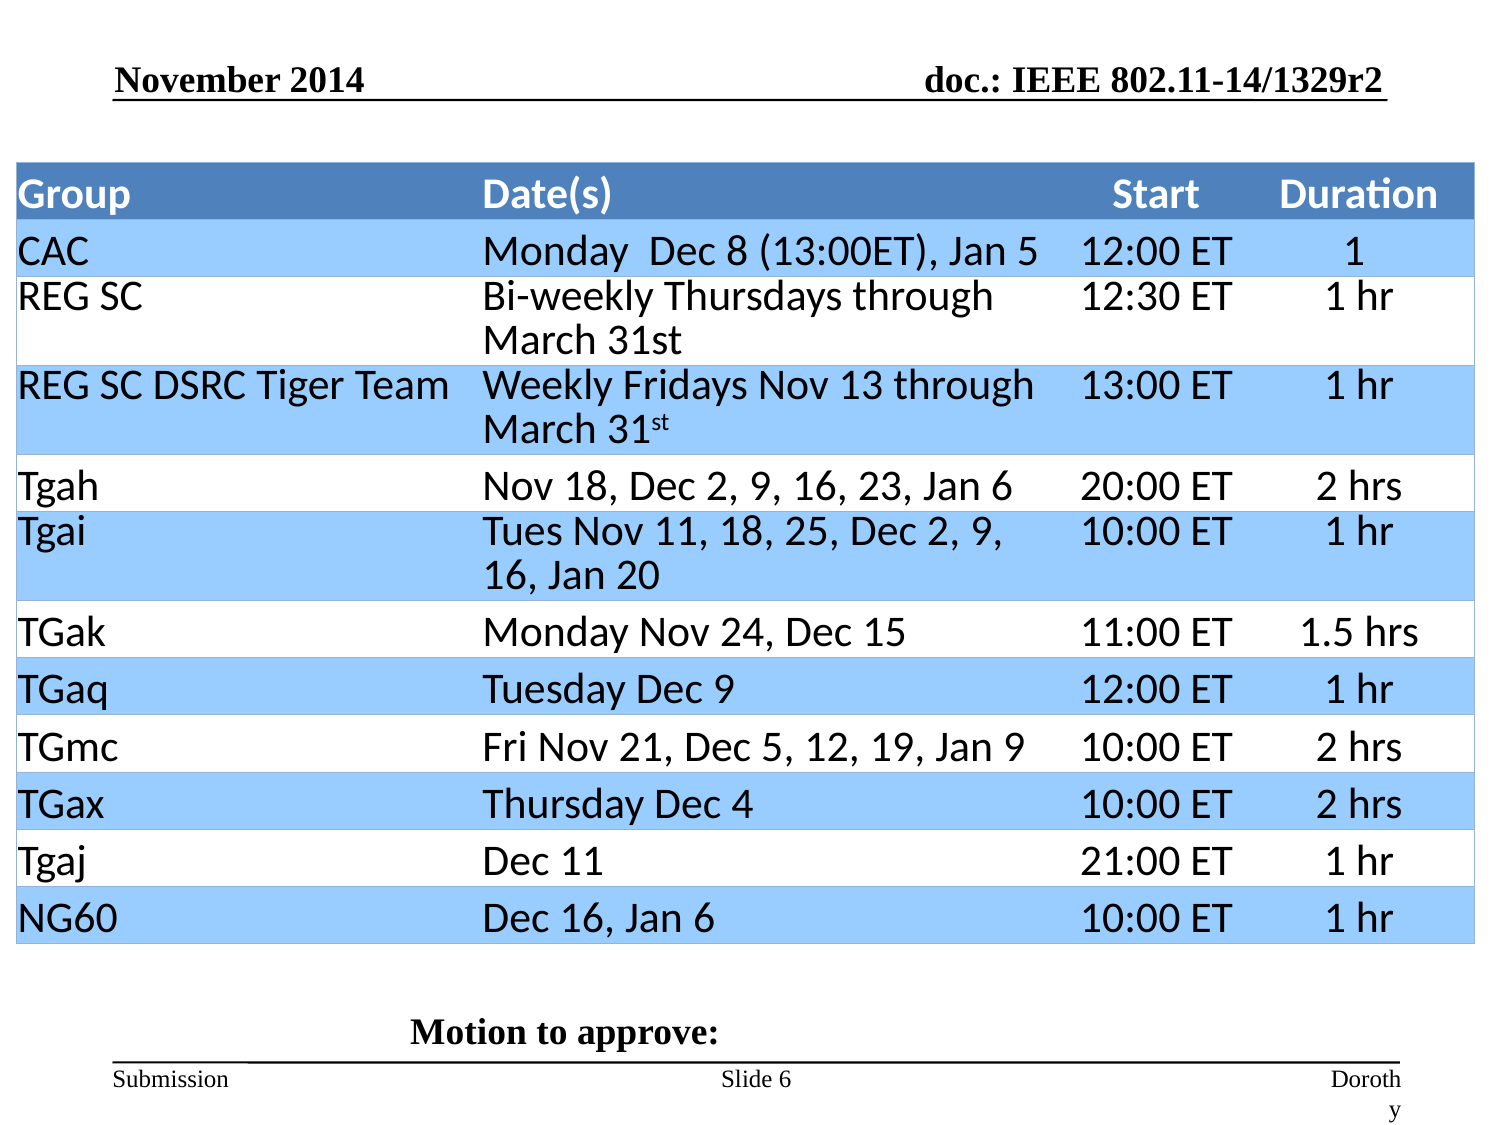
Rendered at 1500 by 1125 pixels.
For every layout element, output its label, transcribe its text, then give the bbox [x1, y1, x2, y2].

table_cell 20:00 ET [1070, 455, 1243, 511]
table_cell Bi-weekly Thursdays through March 31st [481, 277, 1070, 365]
table_cell 1 hr [1243, 366, 1474, 454]
table_cell TGmc [17, 715, 481, 772]
table_cell Dec 11 [481, 830, 1070, 886]
table_cell Tgai [17, 512, 481, 600]
table_cell TGaq [17, 658, 481, 714]
table_cell TGak [17, 601, 481, 657]
table_cell 10:00 ET [1070, 715, 1243, 772]
table_cell Tgah [17, 455, 481, 511]
table_cell 2 hrs [1243, 773, 1474, 829]
table_cell REG SC DSRC Tiger Team [17, 366, 481, 454]
table_cell Dec 16, Jan 6 [481, 887, 1070, 943]
slide_number Slide 6 [712, 1061, 800, 1093]
table_cell Monday Dec 8 (13:00ET), Jan 5 [481, 220, 1070, 276]
table_header Duration [1243, 163, 1474, 219]
table_header Start [1070, 163, 1243, 219]
table_cell 11:00 ET [1070, 601, 1243, 657]
table_cell 10:00 ET [1070, 512, 1243, 600]
table_cell 10:00 ET [1070, 887, 1243, 943]
table_cell Tues Nov 11, 18, 25, Dec 2, 9, 16, Jan 20 [481, 512, 1070, 600]
table_cell TGax [17, 773, 481, 829]
table_header Date(s) [481, 163, 1070, 219]
table_cell 1 hr [1243, 887, 1474, 943]
table_cell 1.5 hrs [1243, 601, 1474, 657]
table_cell 2 hrs [1243, 715, 1474, 772]
table_cell 12:30 ET [1070, 277, 1243, 365]
text_box Motion to approve: [395, 999, 745, 1060]
table_cell 1 hr [1243, 277, 1474, 365]
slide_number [114, 54, 374, 101]
table_header Group [17, 163, 481, 219]
table_cell 1 hr [1243, 830, 1474, 886]
table_cell REG SC [17, 277, 481, 365]
table_cell Nov 18, Dec 2, 9, 16, 23, Jan 6 [481, 455, 1070, 511]
table_cell 13:00 ET [1070, 366, 1243, 454]
table_cell Thursday Dec 4 [481, 773, 1070, 829]
table_cell 12:00 ET [1070, 658, 1243, 714]
table_cell Tuesday Dec 9 [481, 658, 1070, 714]
footer Dorothy Stanley, Aruba Networks [1324, 1061, 1402, 1093]
table_cell CAC [17, 220, 481, 276]
table_cell Fri Nov 21, Dec 5, 12, 19, Jan 9 [481, 715, 1070, 772]
table_cell 21:00 ET [1070, 830, 1243, 886]
table_cell 1 hr [1243, 512, 1474, 600]
table_cell Monday Nov 24, Dec 15 [481, 601, 1070, 657]
table_cell NG60 [17, 887, 481, 943]
table_cell 10:00 ET [1070, 773, 1243, 829]
table_cell Tgaj [17, 830, 481, 886]
table_cell 1 [1243, 220, 1474, 276]
table_cell Weekly Fridays Nov 13 through March 31st [481, 366, 1070, 454]
table_cell 1 hr [1243, 658, 1474, 714]
table_cell 2 hrs [1243, 455, 1474, 511]
table_cell 12:00 ET [1070, 220, 1243, 276]
